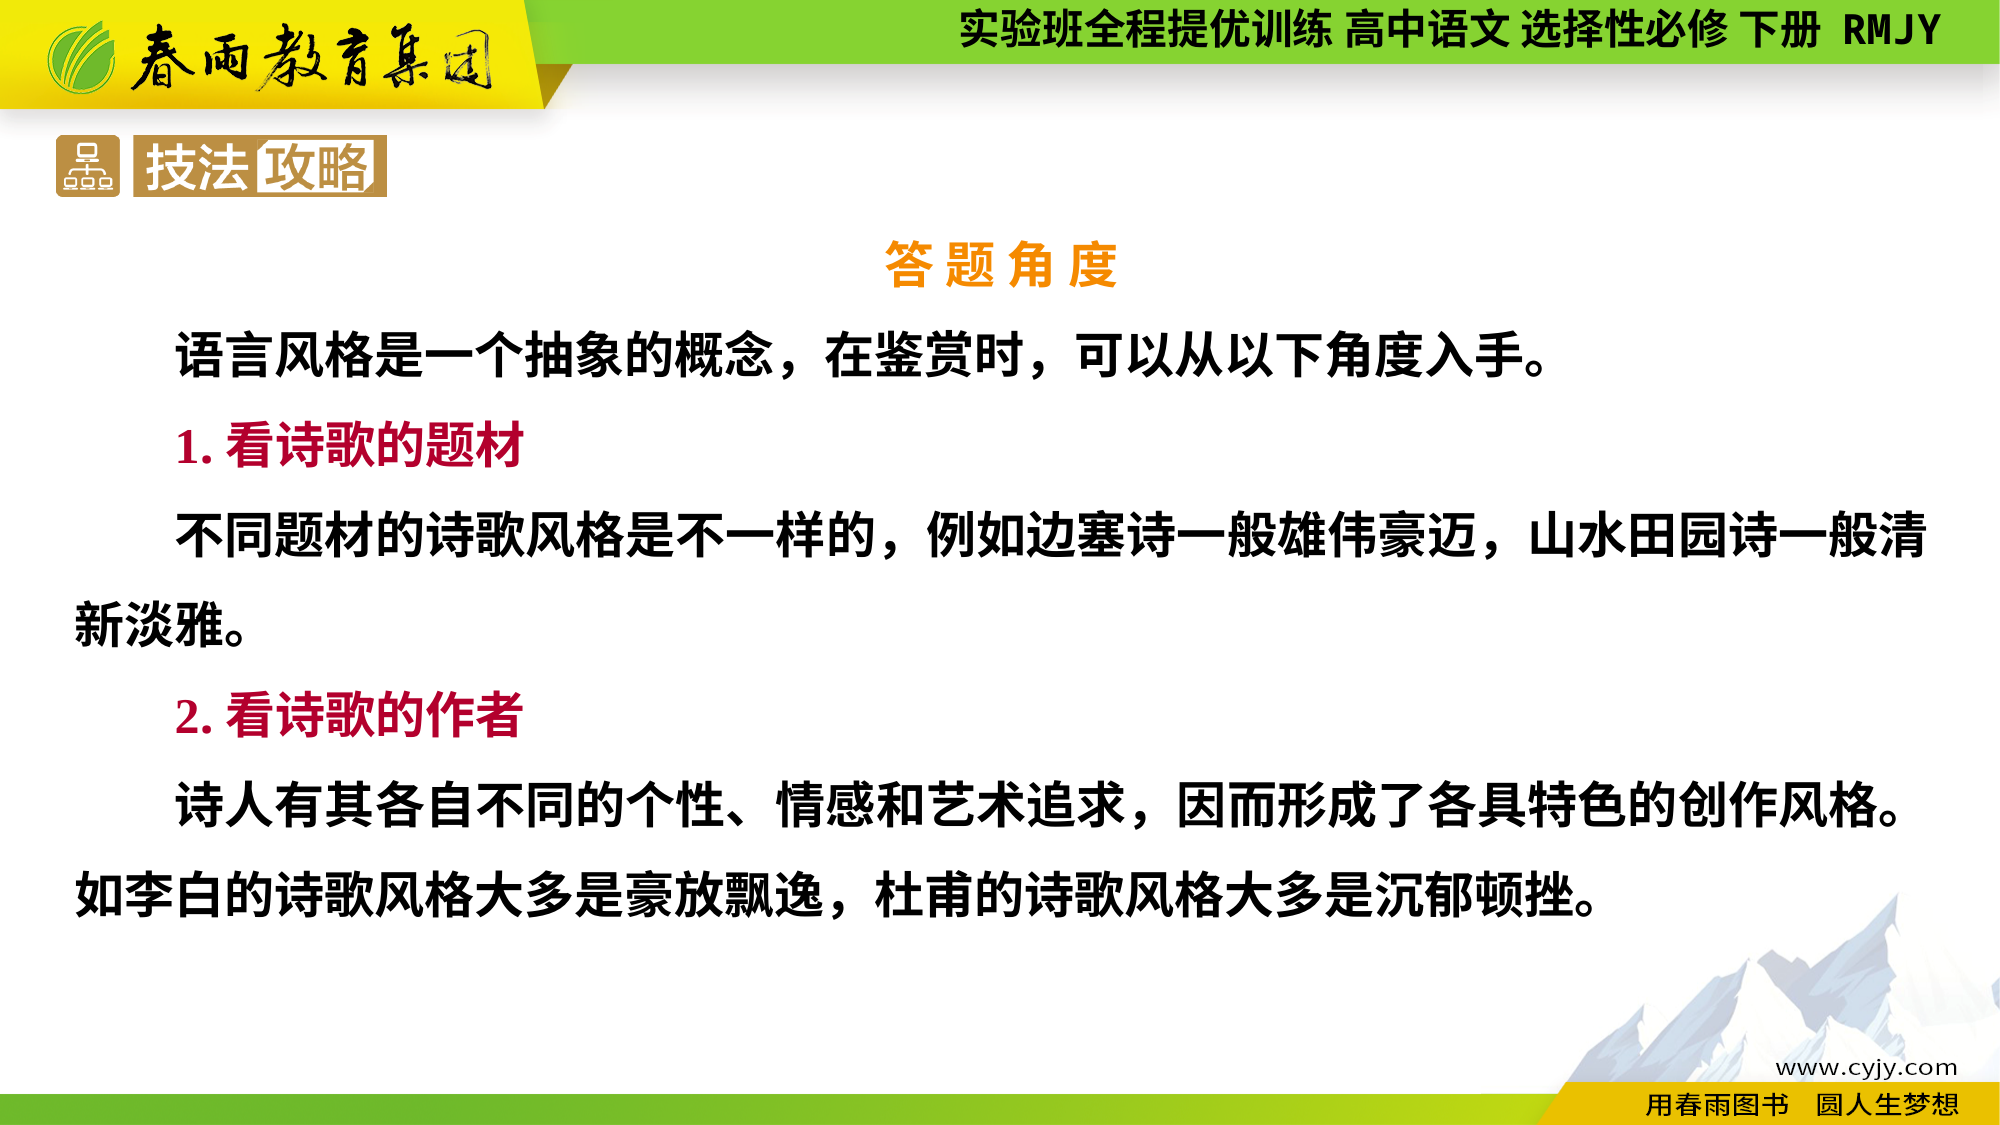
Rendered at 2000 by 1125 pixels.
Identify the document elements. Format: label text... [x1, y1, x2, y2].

picture [0, 0, 2000, 1125]
list 答 题 角 度 语言风格是一个抽象的概念，在鉴赏时，可以从以下角度入手。 1.看诗歌的题材 不同题材的诗歌风格是不一样的，例如边塞诗一般雄伟豪迈，山水田园诗一般清新淡雅。 2.看诗歌的作者 诗人有其各自不同的个性、情感和艺术追求，因而形成了各具特色的创作风格。如李白的诗歌风格大多是豪放飘逸，杜甫的诗歌风格大多是沉郁顿挫。 [59, 196, 1944, 939]
